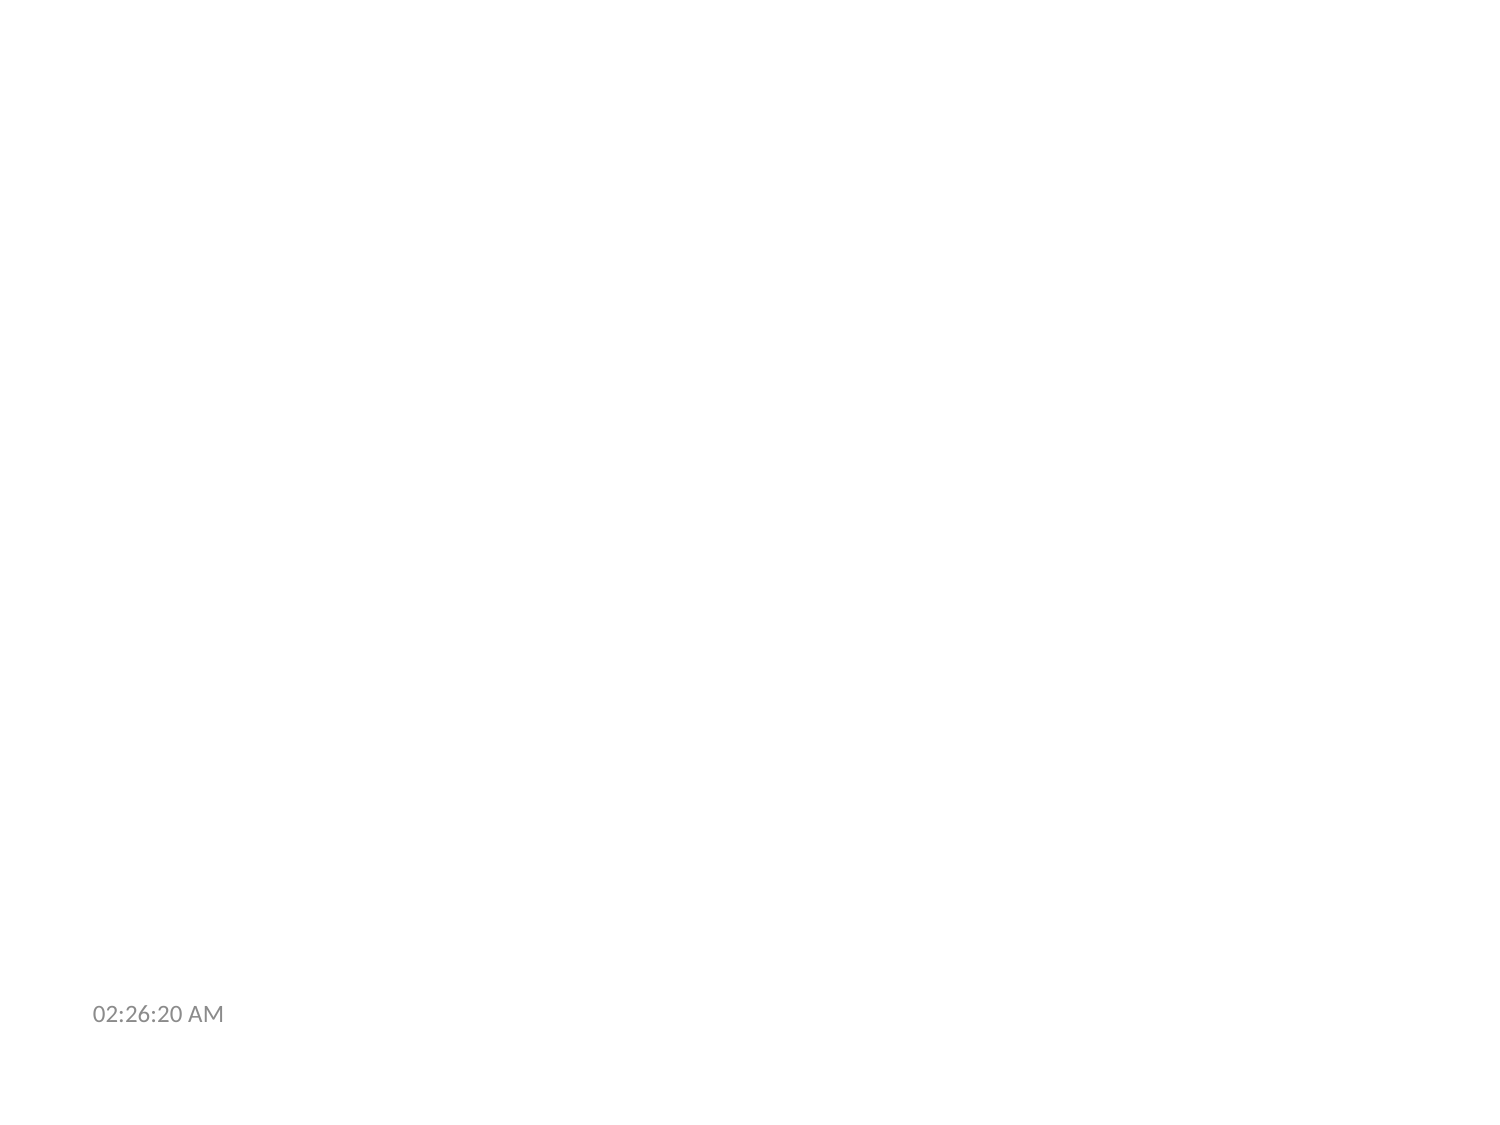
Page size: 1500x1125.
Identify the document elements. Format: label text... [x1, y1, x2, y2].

text_box 3:35:09 PM [77, 982, 428, 1043]
